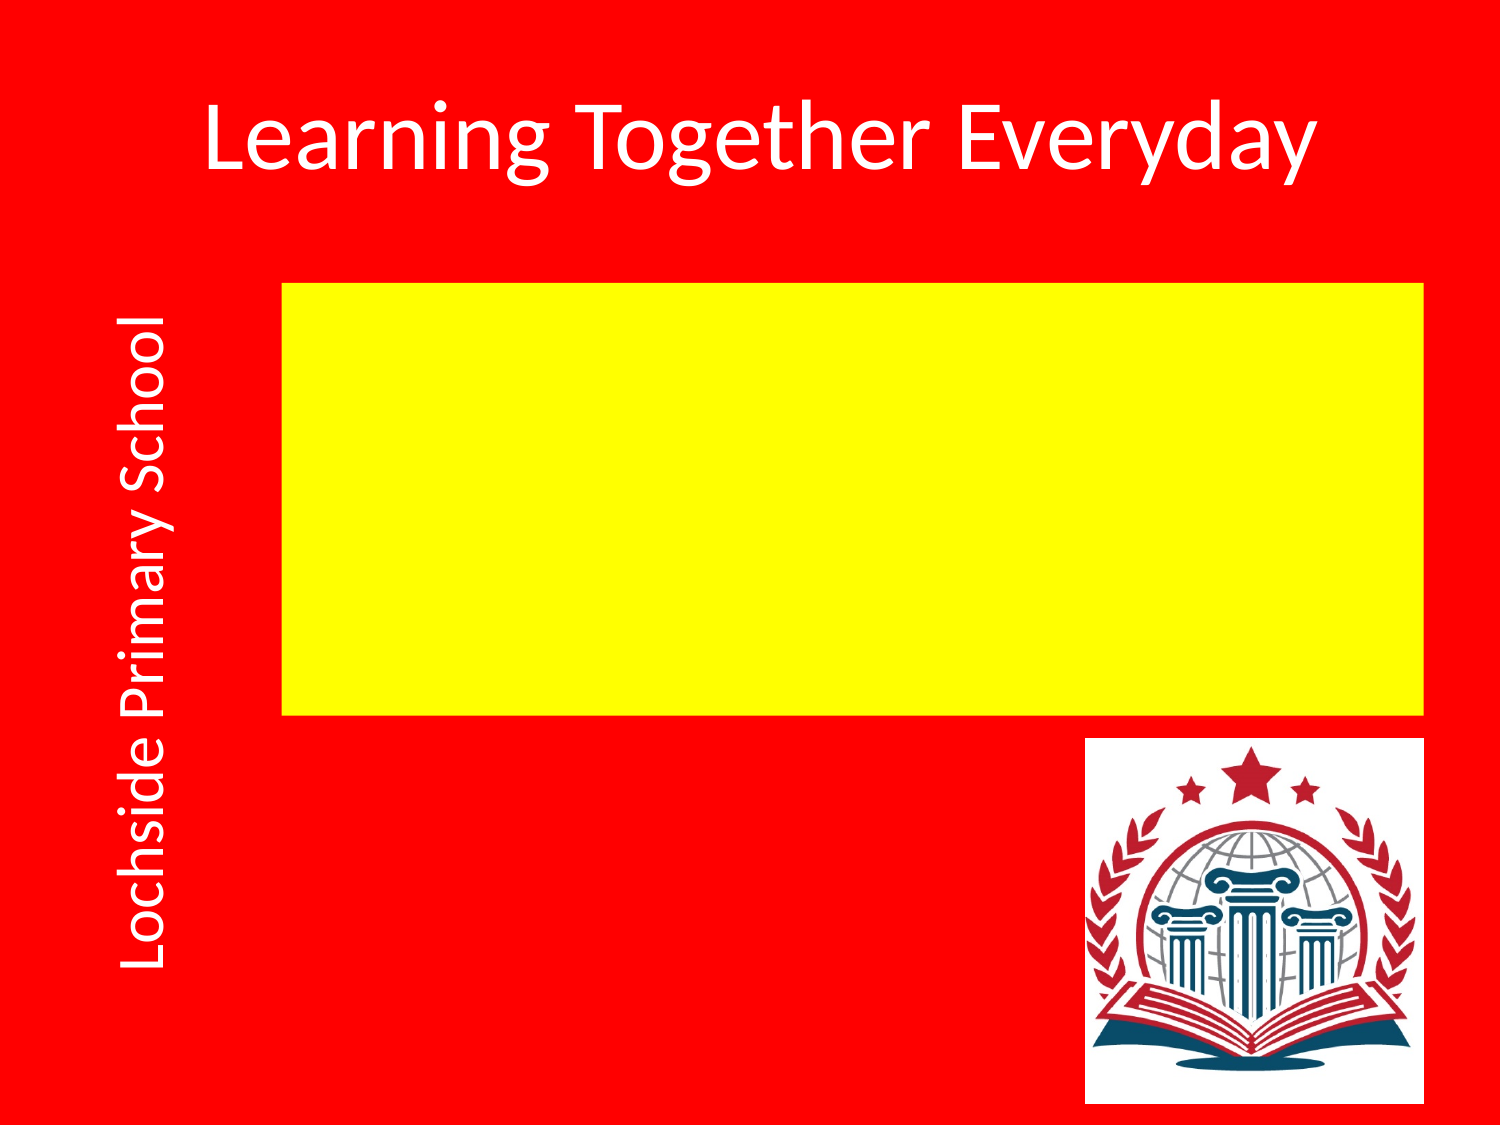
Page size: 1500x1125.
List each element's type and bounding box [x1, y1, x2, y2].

text_box [281, 282, 1424, 716]
list [1085, 738, 1424, 1104]
